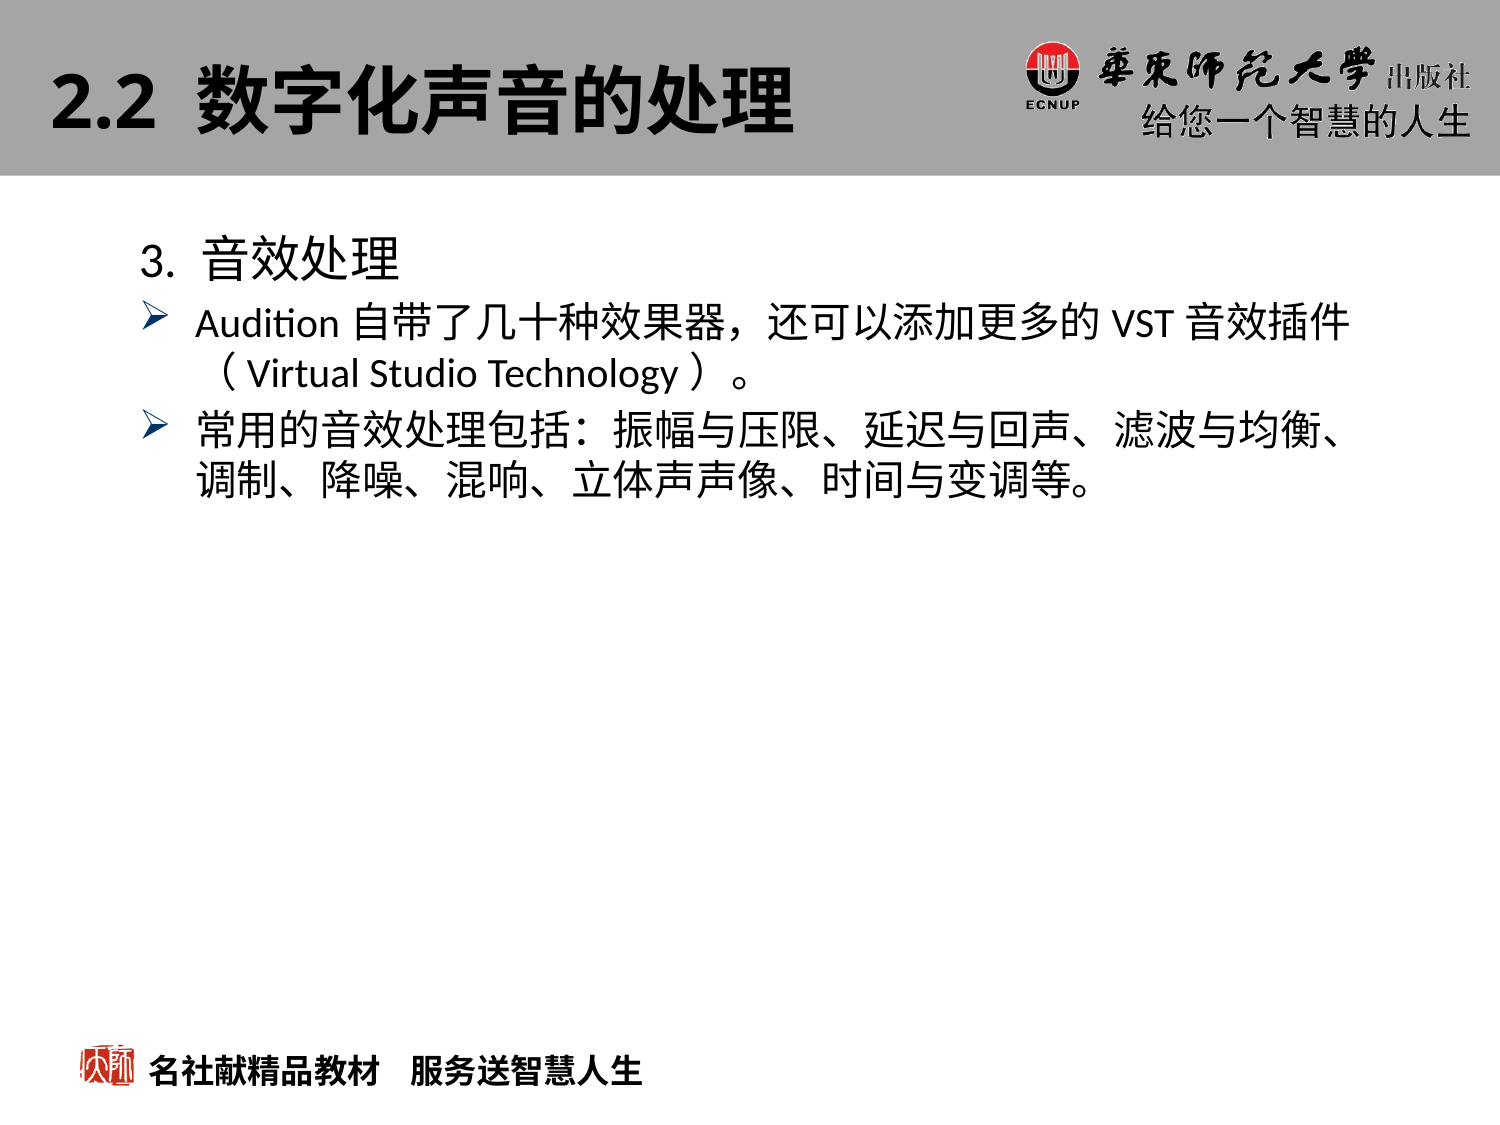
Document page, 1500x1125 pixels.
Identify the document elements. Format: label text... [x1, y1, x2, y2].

title 2.2 数字化声音的处理 [35, 58, 1198, 139]
picture [70, 1042, 138, 1090]
picture [1009, 35, 1500, 153]
list 3. 音效处理 Audition自带了几十种效果器，还可以添加更多的VST音效插件 （Virtual Studio Technology）。 常用的音效处理包括：振幅与压限、延迟与回声、滤波与均衡、调制、降噪、混响、立体声声像、时间与变调等。 [123, 219, 1384, 1058]
